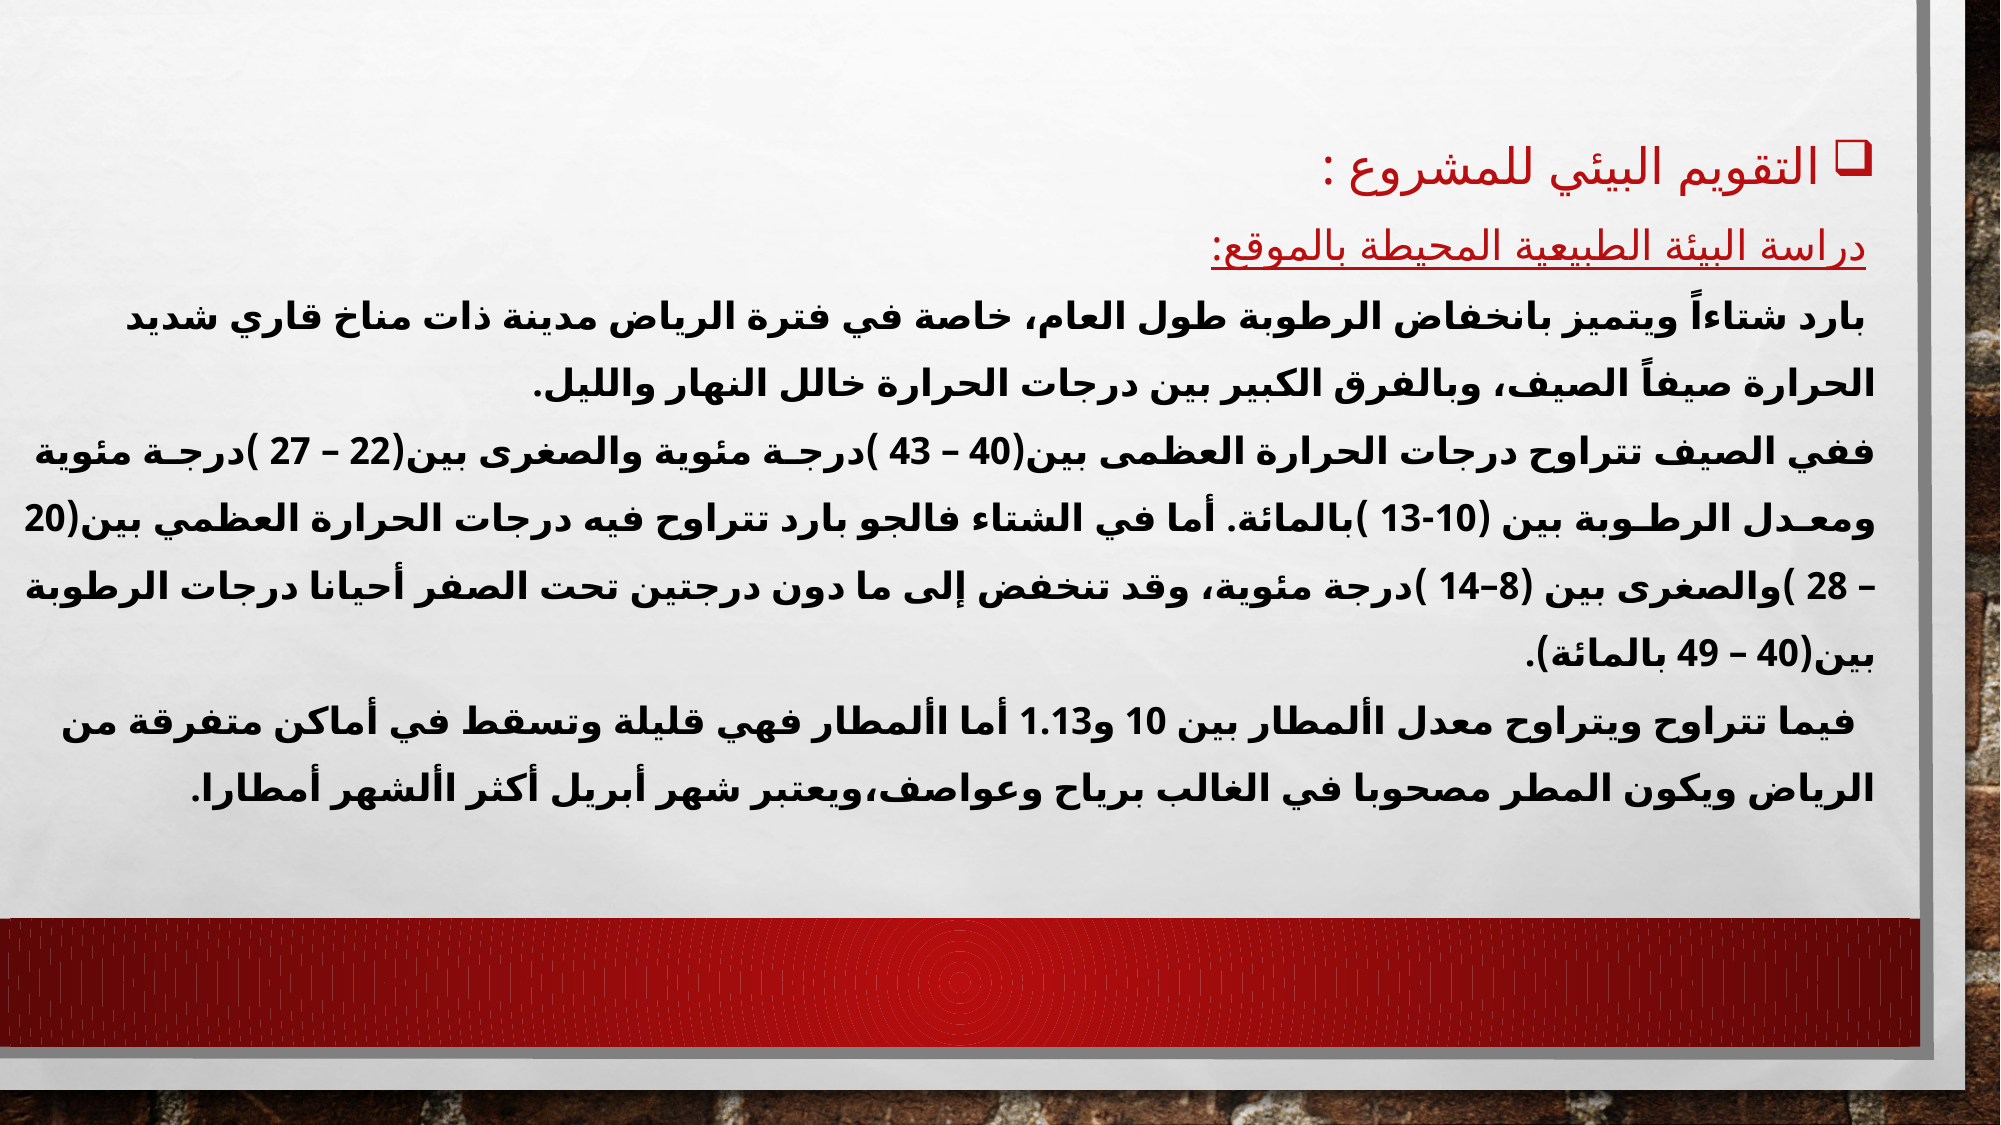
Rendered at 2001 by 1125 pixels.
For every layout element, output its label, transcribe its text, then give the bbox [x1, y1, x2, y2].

text_box التقويم البيئي للمشروع : دراسة البيئة الطبيعية المحيطة بالموقع: بارد شتاءاً ويتميز بانخفاض الرطوبة طول العام، خاصة في فترة الرياض مدينة ذات مناخ قاري شديد الحرارة صيفاً الصيف، وبالفرق الكبير بين درجات الحرارة خالل النهار والليل. ففي الصيف تتراوح درجات الحرارة العظمى بين(40 – 43 )درجـة مئوية والصغرى بين(22 – 27 )درجـة مئوية ومعـدل الرطـوبة بين (10-13 )بالمائة. أما في الشتاء فالجو بارد تتراوح فيه درجات الحرارة العظمي بين(20 – 28 )والصغرى بين (8–14 )درجة مئوية، وقد تنخفض إلى ما دون درجتين تحت الصفر أحيانا درجات الرطوبة بين(40 – 49 بالمائة). فيما تتراوح ويتراوح معدل األمطار بين 10 و1.13 أما األمطار فهي قليلة وتسقط في أماكن متفرقة من الرياض ويكون المطر مصحوبا في الغالب برياح وعواصف،ويعتبر شهر أبريل أكثر األشهر أمطارا. [0, 29, 1892, 884]
picture [0, 0, 2000, 1125]
